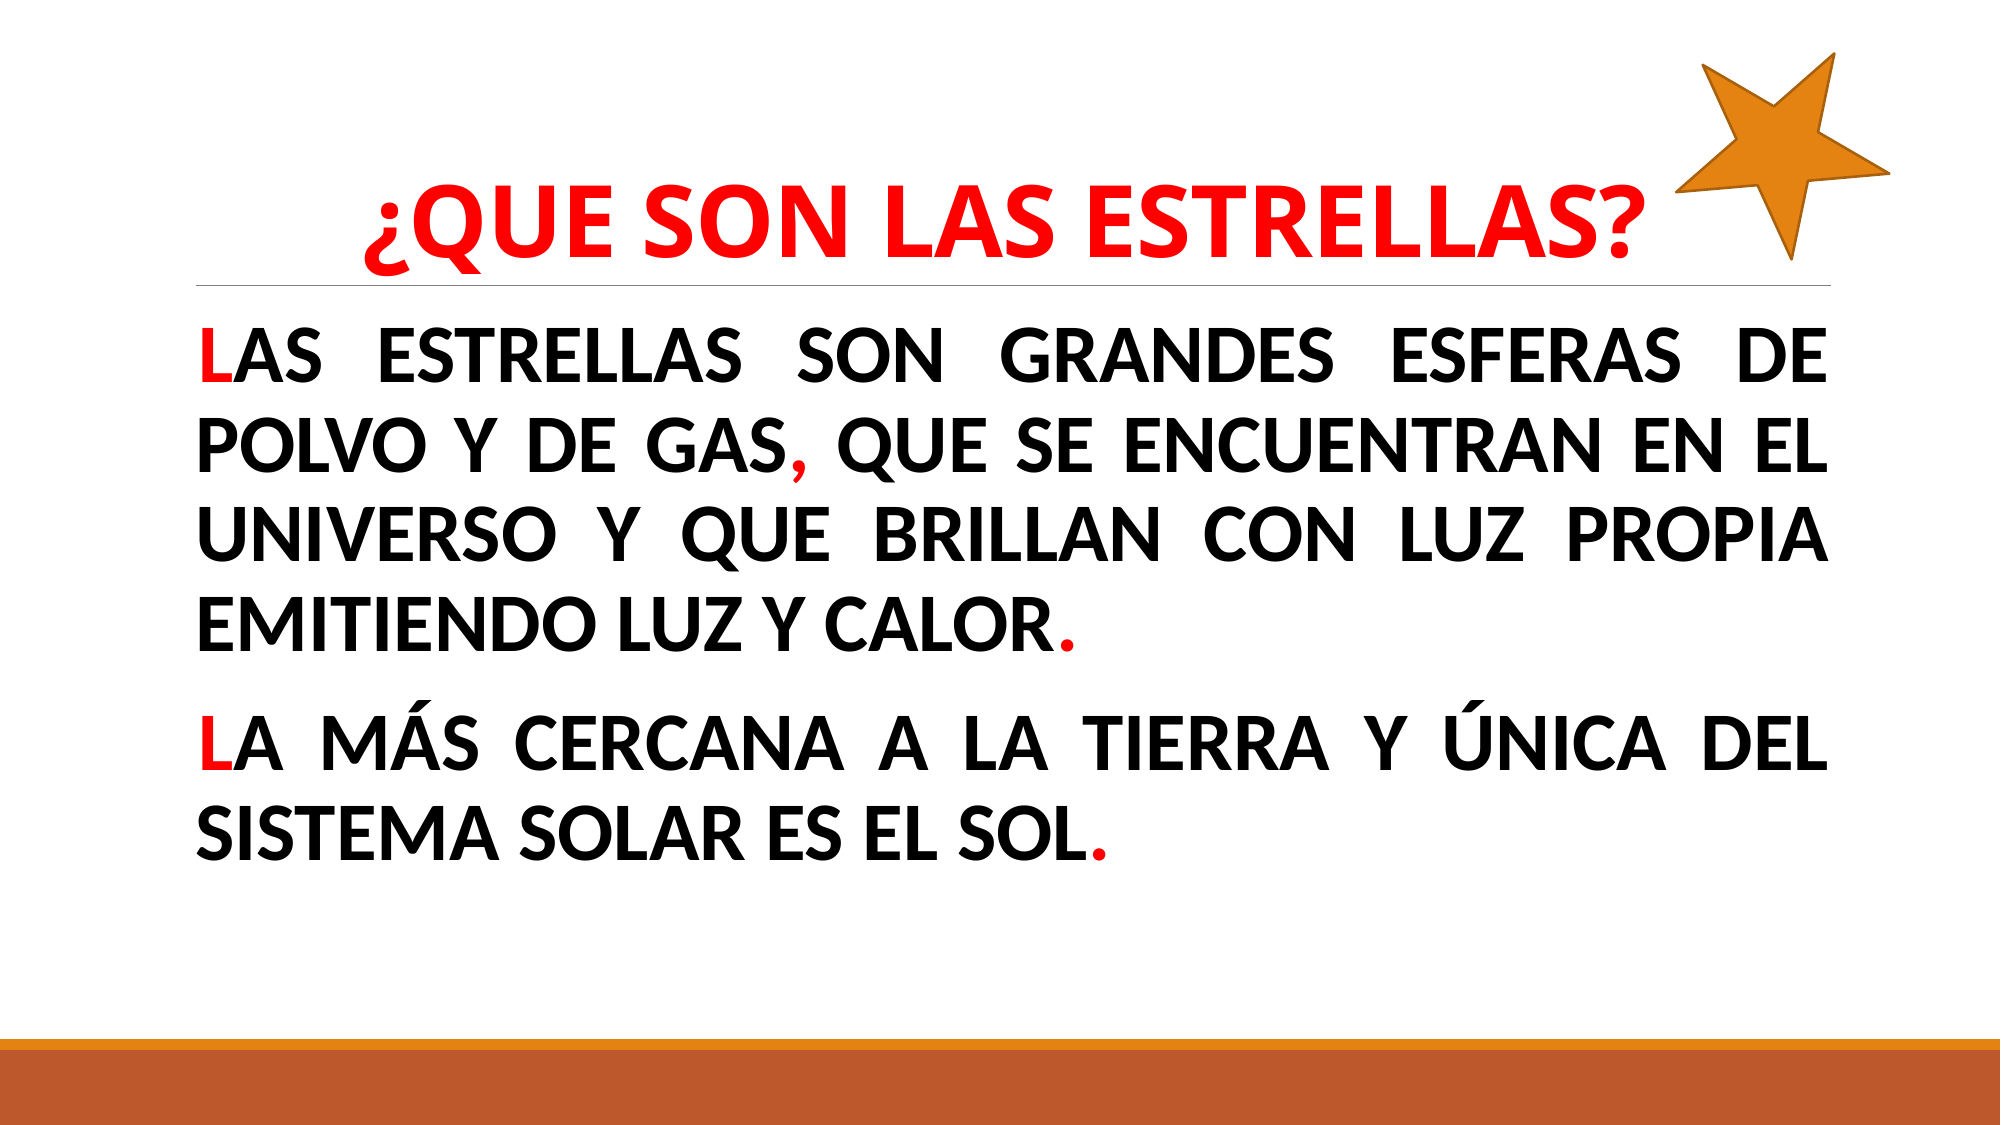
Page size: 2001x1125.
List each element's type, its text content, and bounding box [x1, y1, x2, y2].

title ¿QUE SON LAS ESTRELLAS? [180, 47, 1830, 285]
text_box [1674, 52, 1891, 261]
list LAS ESTRELLAS SON GRANDES ESFERAS DE POLVO Y DE GAS, QUE SE ENCUENTRAN EN EL UNIVERSO Y QUE BRILLAN CON LUZ PROPIA EMITIENDO LUZ Y CALOR. LA MÁS CERCANA A LA TIERRA Y ÚNICA DEL SISTEMA SOLAR ES EL SOL. [180, 302, 1830, 963]
